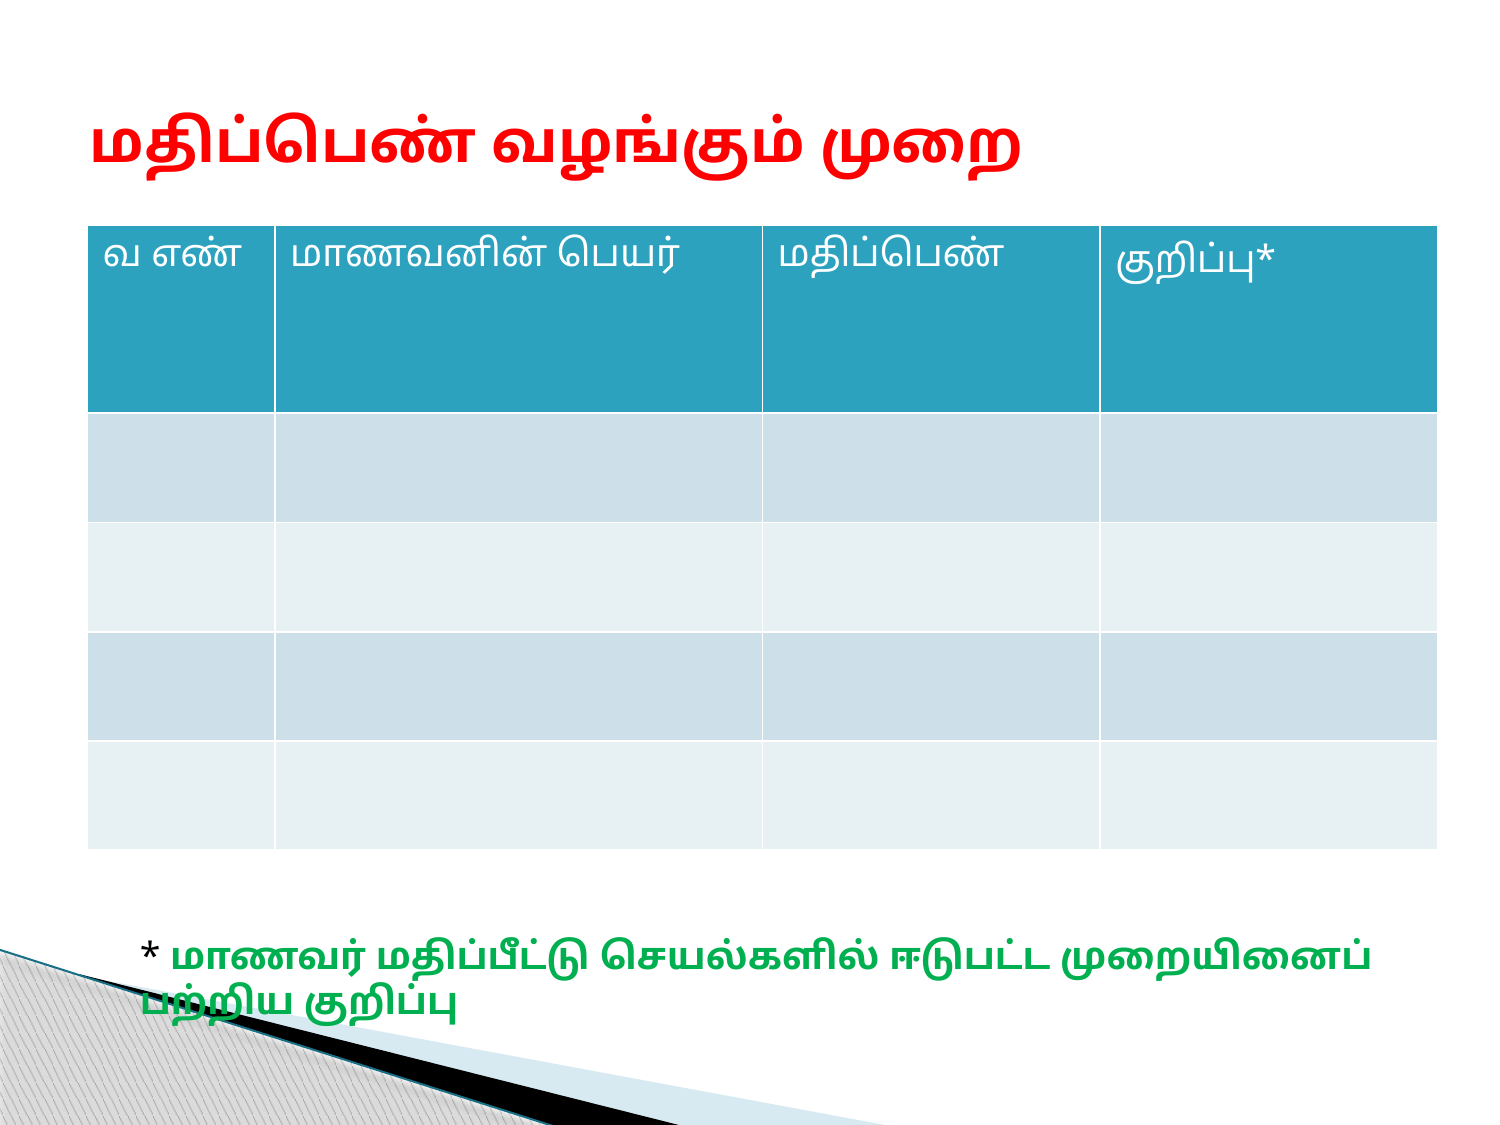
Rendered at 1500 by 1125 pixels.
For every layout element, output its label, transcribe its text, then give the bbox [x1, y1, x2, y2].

table_cell [763, 633, 1099, 740]
table_header குறிப்பு* [1101, 226, 1437, 412]
text_box * மாணவர் மதிப்பீட்டு செயல்களில் ஈடுபட்ட முறையினைப் பற்றிய குறிப்பு [125, 924, 1438, 1030]
table_header மாணவனின் பெயர் [276, 226, 762, 412]
table_cell [88, 523, 274, 631]
table_cell [1101, 414, 1437, 522]
table_header வ எண் [88, 226, 274, 412]
table_header மதிப்பெண் [763, 226, 1099, 412]
title மதிப்பெண் வழங்கும் முறை [75, 45, 1425, 233]
table_cell [276, 414, 762, 522]
table_cell [763, 742, 1099, 849]
table_cell [1101, 633, 1437, 740]
table_cell [276, 633, 762, 740]
table_cell [1101, 523, 1437, 631]
table_cell [276, 523, 762, 631]
table_cell [88, 633, 274, 740]
table_cell [276, 742, 762, 849]
table_cell [88, 414, 274, 522]
table_cell [763, 523, 1099, 631]
table_cell [763, 414, 1099, 522]
table_cell [1101, 742, 1437, 849]
table_cell [88, 742, 274, 849]
